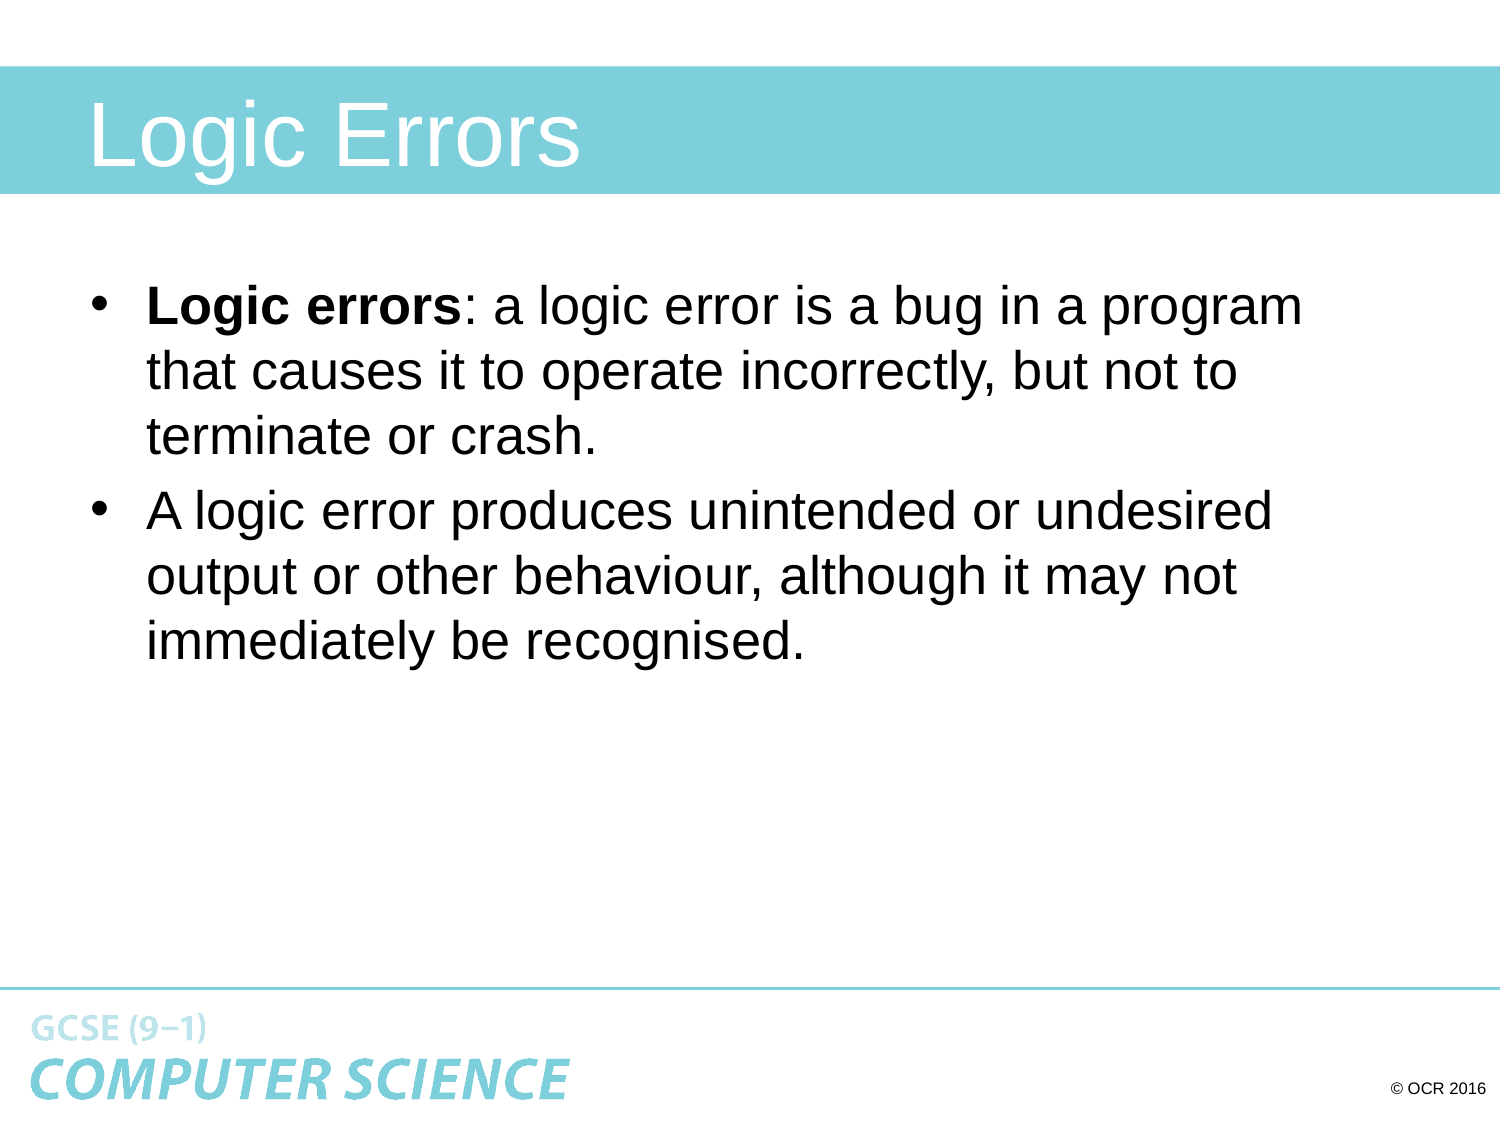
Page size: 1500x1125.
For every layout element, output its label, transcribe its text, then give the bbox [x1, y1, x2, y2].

picture [0, 987, 1500, 1124]
title Logic Errors [0, 66, 1500, 194]
list Logic errors: a logic error is a bug in a program that causes it to operate incorrectly, but not to terminate or crash. A logic error produces unintended or undesired output or other behaviour, although it may not immediately be recognised. [75, 262, 1425, 965]
